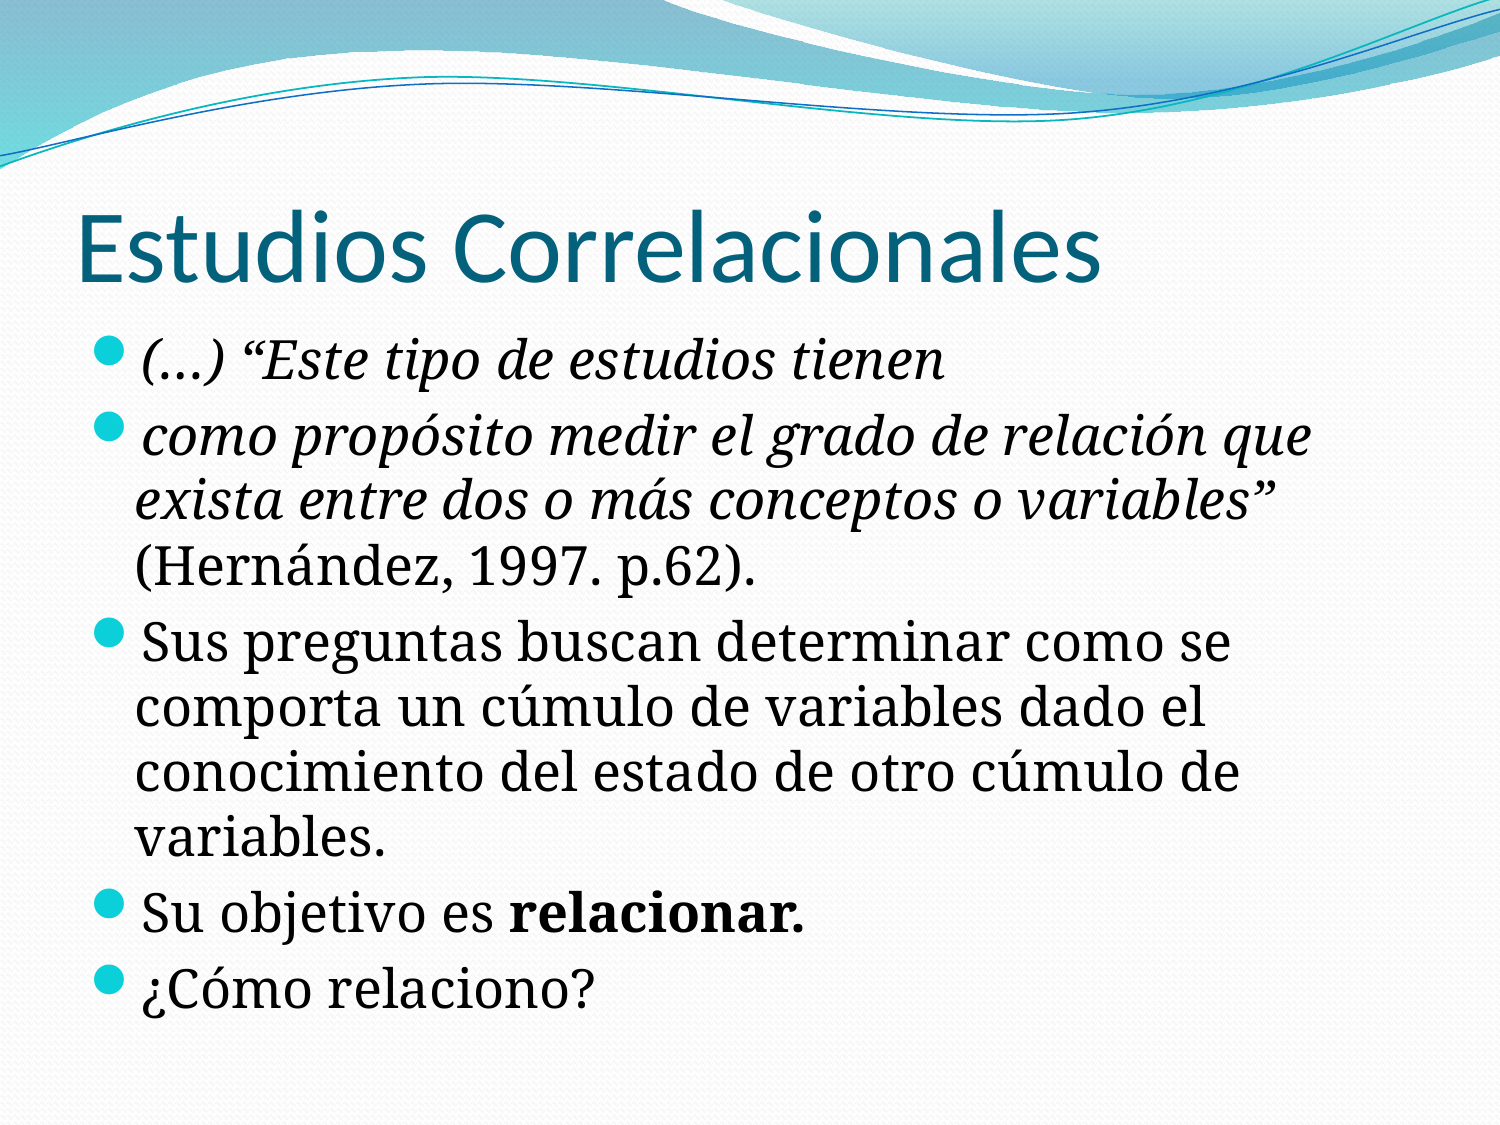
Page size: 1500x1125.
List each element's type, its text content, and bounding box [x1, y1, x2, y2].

list (…) “Este tipo de estudios tienen como propósito medir el grado de relación que exista entre dos o más conceptos o variables” (Hernández, 1997. p.62). Sus preguntas buscan determinar como se comporta un cúmulo de variables dado el conocimiento del estado de otro cúmulo de variables. Su objetivo es relacionar. ¿Cómo relaciono? [75, 317, 1425, 1038]
title Estudios Correlacionales [75, 115, 1425, 303]
